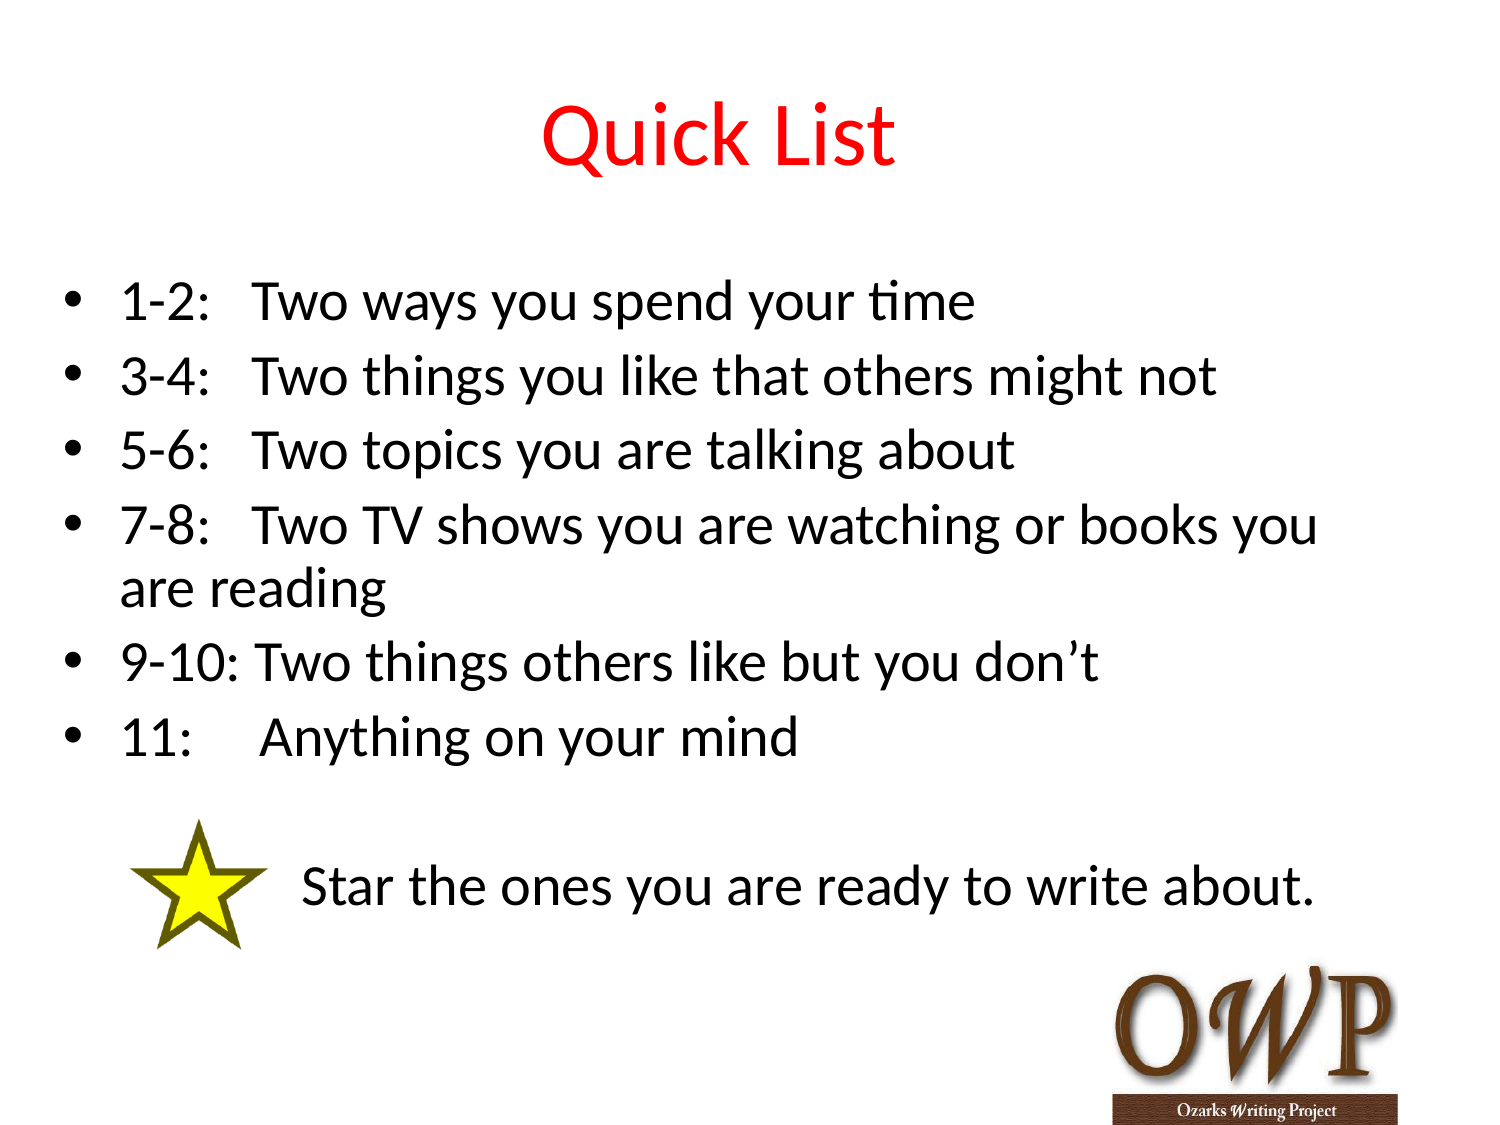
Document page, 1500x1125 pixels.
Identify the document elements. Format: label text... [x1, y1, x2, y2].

title Quick List [75, 45, 1425, 213]
list 1-2: Two ways you spend your time 3-4: Two things you like that others might not 5-6: Two topics you are talking about 7-8: Two TV shows you are watching or books you are reading 9-10: Two things others like but you don’t 11: Anything on your mind Star the ones you are ready to write about. [48, 262, 1398, 1005]
picture [1112, 957, 1399, 1125]
picture [124, 817, 272, 953]
